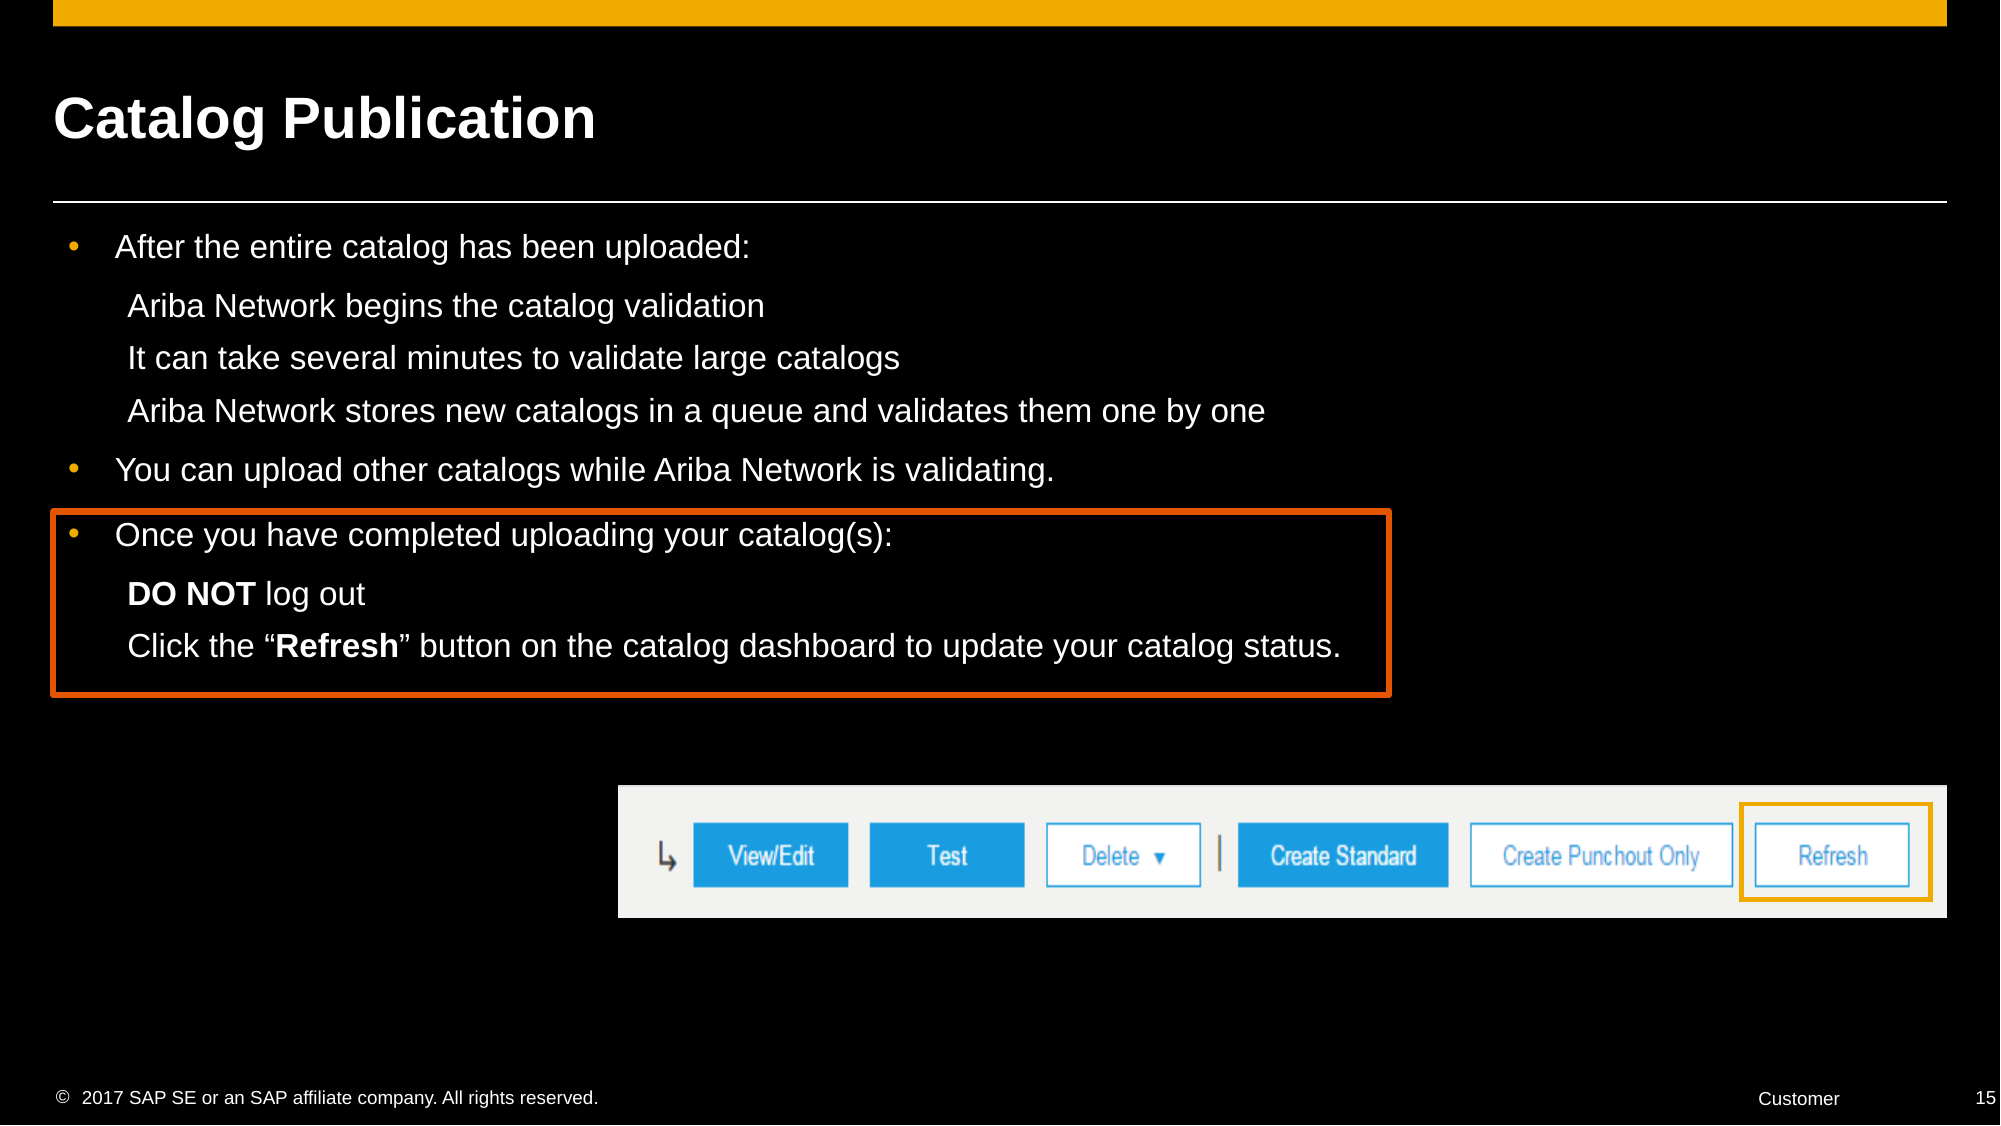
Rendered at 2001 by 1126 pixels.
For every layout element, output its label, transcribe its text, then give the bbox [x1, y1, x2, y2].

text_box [618, 785, 1948, 918]
list After the entire catalog has been uploaded: Ariba Network begins the catalog validation It can take several minutes to validate large catalogs Ariba Network stores new catalogs in a queue and validates them one by one You can upload other catalogs while Ariba Network is validating. Once you have completed uploading your catalog(s): DO NOT log out Click the “Refresh” button on the catalog dashboard to update your catalog status. [53, 218, 1947, 840]
title Catalog Publication [53, 53, 1947, 178]
text_box [52, 510, 1390, 697]
